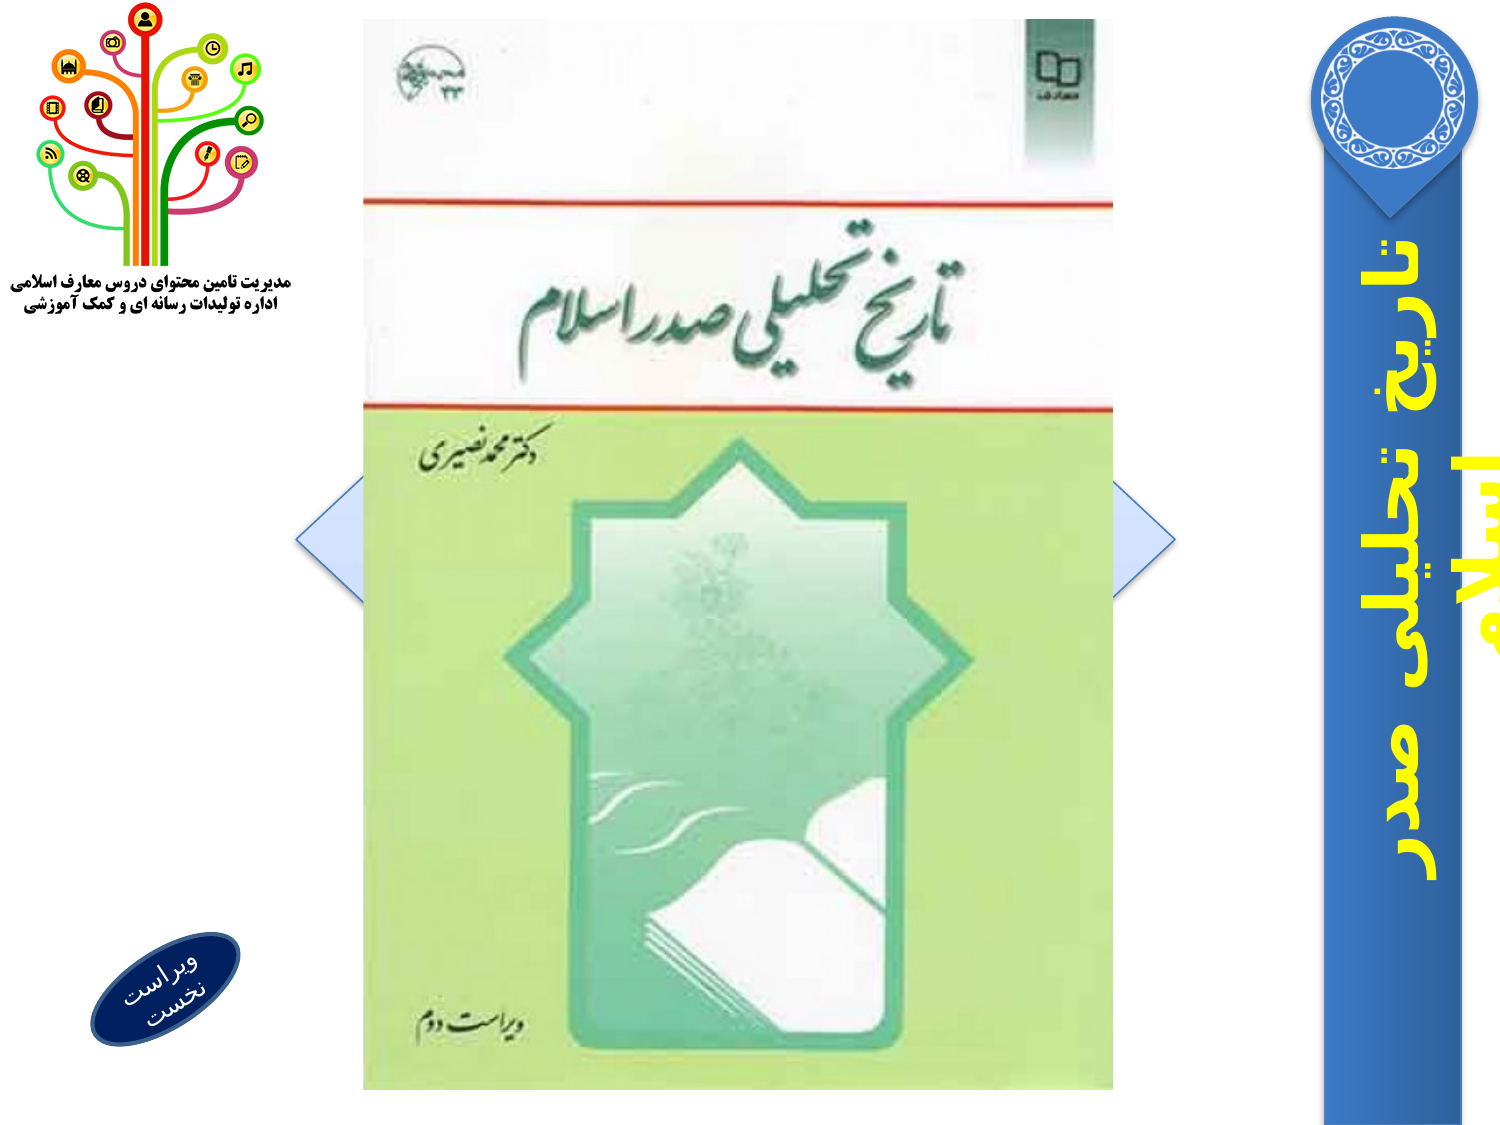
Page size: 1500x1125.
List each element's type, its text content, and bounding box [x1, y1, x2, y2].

text_box ویراست نخست [90, 931, 241, 1047]
picture [0, 0, 299, 321]
picture [362, 19, 1114, 1091]
text_box [1324, 177, 1462, 1125]
text_box [1470, 64, 1479, 136]
picture [1321, 28, 1466, 169]
text_box [295, 481, 357, 598]
text_box [1355, 16, 1434, 26]
text_box [1119, 486, 1176, 593]
text_box [1310, 71, 1316, 130]
text_box تاریخ تحلیلی صدر اسلام [1335, 175, 1500, 938]
